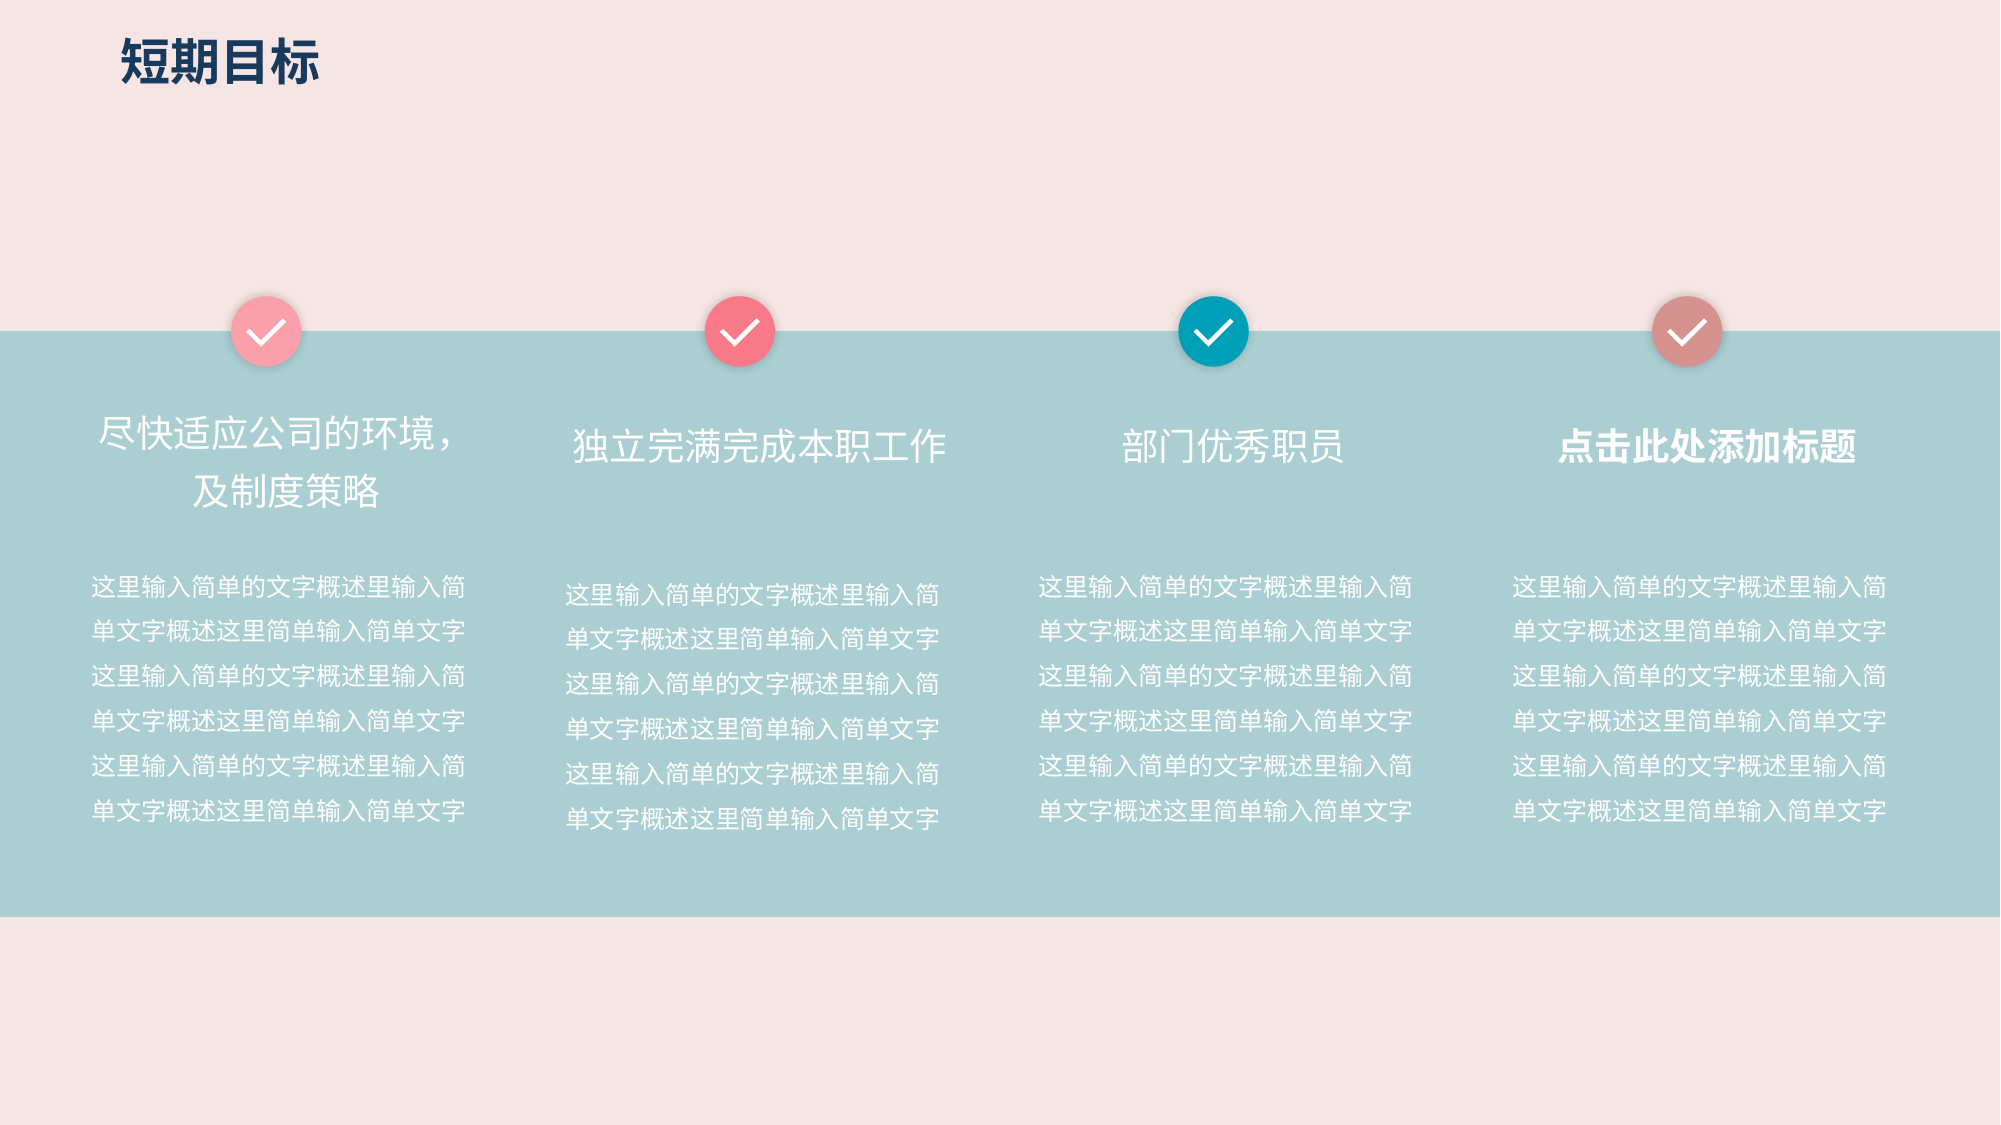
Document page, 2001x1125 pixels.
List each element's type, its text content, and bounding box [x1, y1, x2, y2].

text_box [1652, 296, 1723, 367]
text_box 这里输入简单的文字概述里输入简单文字概述这里简单输入简单文字这里输入简单的文字概述里输入简单文字概述这里简单输入简单文字这里输入简单的文字概述里输入简单文字概述这里简单输入简单文字 [1024, 548, 1444, 833]
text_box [230, 296, 302, 367]
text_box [704, 296, 776, 367]
text_box 独立完满完成本职工作 [550, 401, 970, 475]
text_box 这里输入简单的文字概述里输入简单文字概述这里简单输入简单文字这里输入简单的文字概述里输入简单文字概述这里简单输入简单文字这里输入简单的文字概述里输入简单文字概述这里简单输入简单文字 [550, 556, 970, 841]
text_box 点击此处添加标题 [1497, 401, 1917, 475]
text_box 这里输入简单的文字概述里输入简单文字概述这里简单输入简单文字这里输入简单的文字概述里输入简单文字概述这里简单输入简单文字这里输入简单的文字概述里输入简单文字概述这里简单输入简单文字 [76, 548, 496, 833]
text_box [0, 330, 2000, 918]
text_box 这里输入简单的文字概述里输入简单文字概述这里简单输入简单文字这里输入简单的文字概述里输入简单文字概述这里简单输入简单文字这里输入简单的文字概述里输入简单文字概述这里简单输入简单文字 [1497, 548, 1917, 833]
text_box 短期目标 [105, 20, 1024, 108]
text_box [1178, 296, 1249, 367]
text_box 部门优秀职员 [1023, 401, 1444, 475]
text_box 尽快适应公司的环境，及制度策略 [76, 388, 496, 521]
